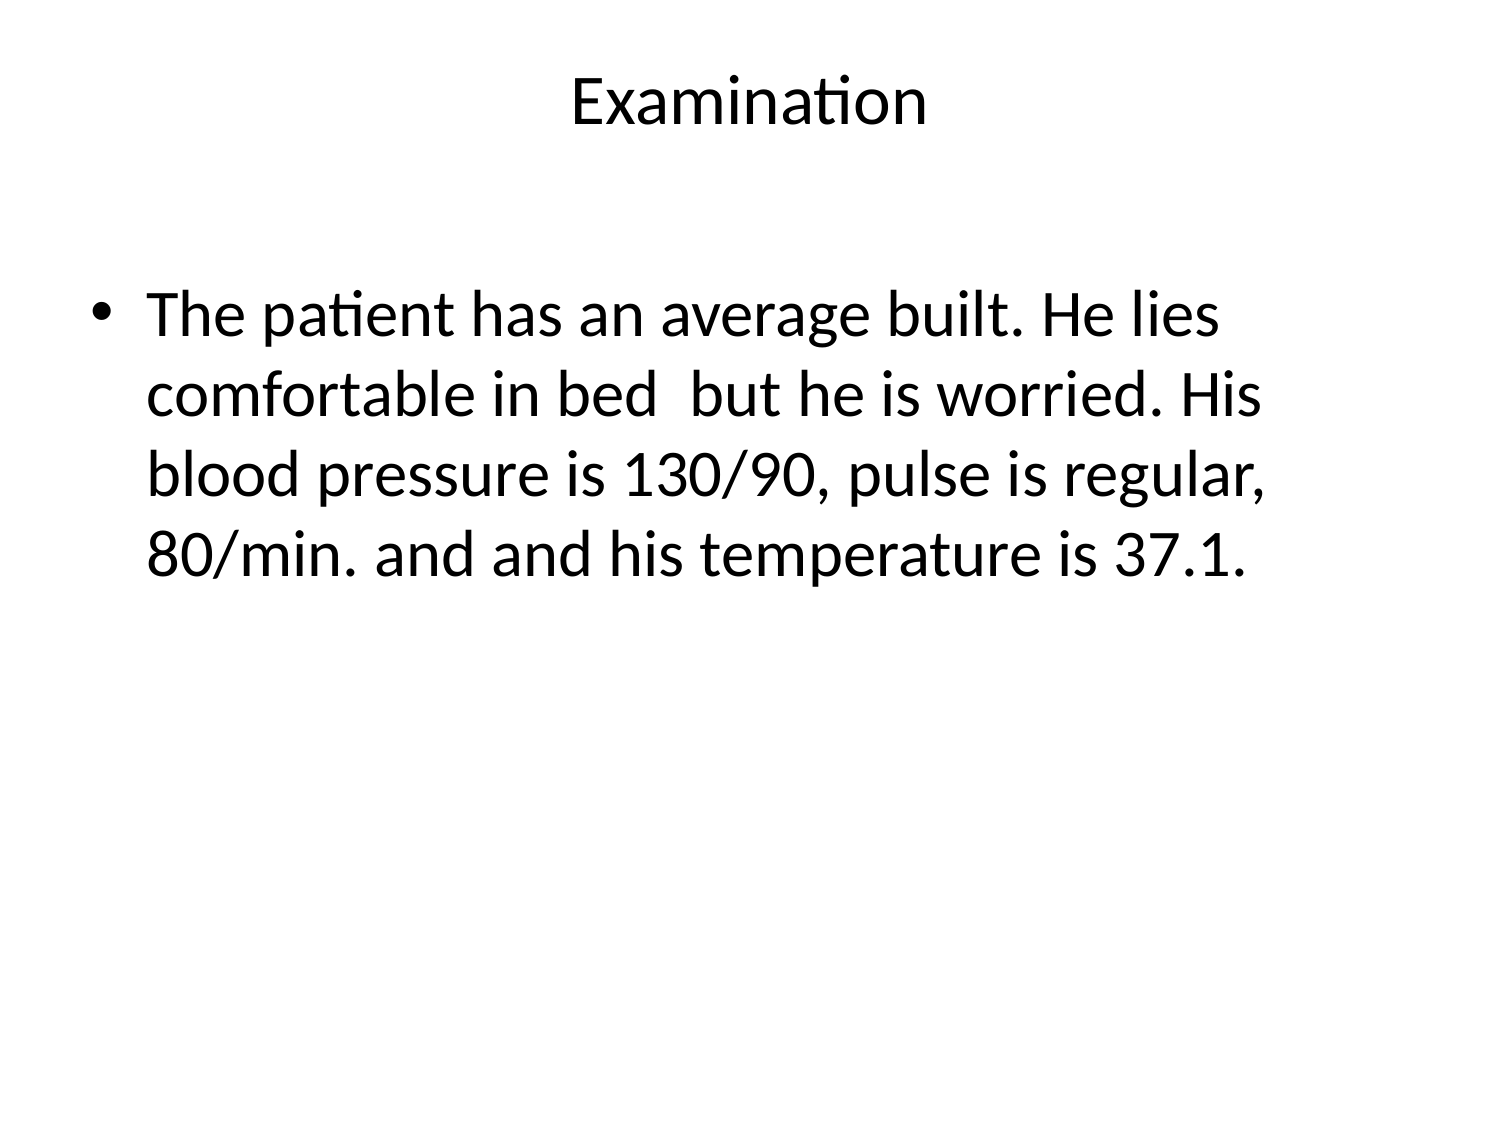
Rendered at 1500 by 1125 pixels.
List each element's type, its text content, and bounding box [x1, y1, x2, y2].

title Examination [75, 45, 1425, 233]
list The patient has an average built. He lies comfortable in bed but he is worried. His blood pressure is 130/90, pulse is regular, 80/min. and and his temperature is 37.1. [75, 262, 1425, 1005]
